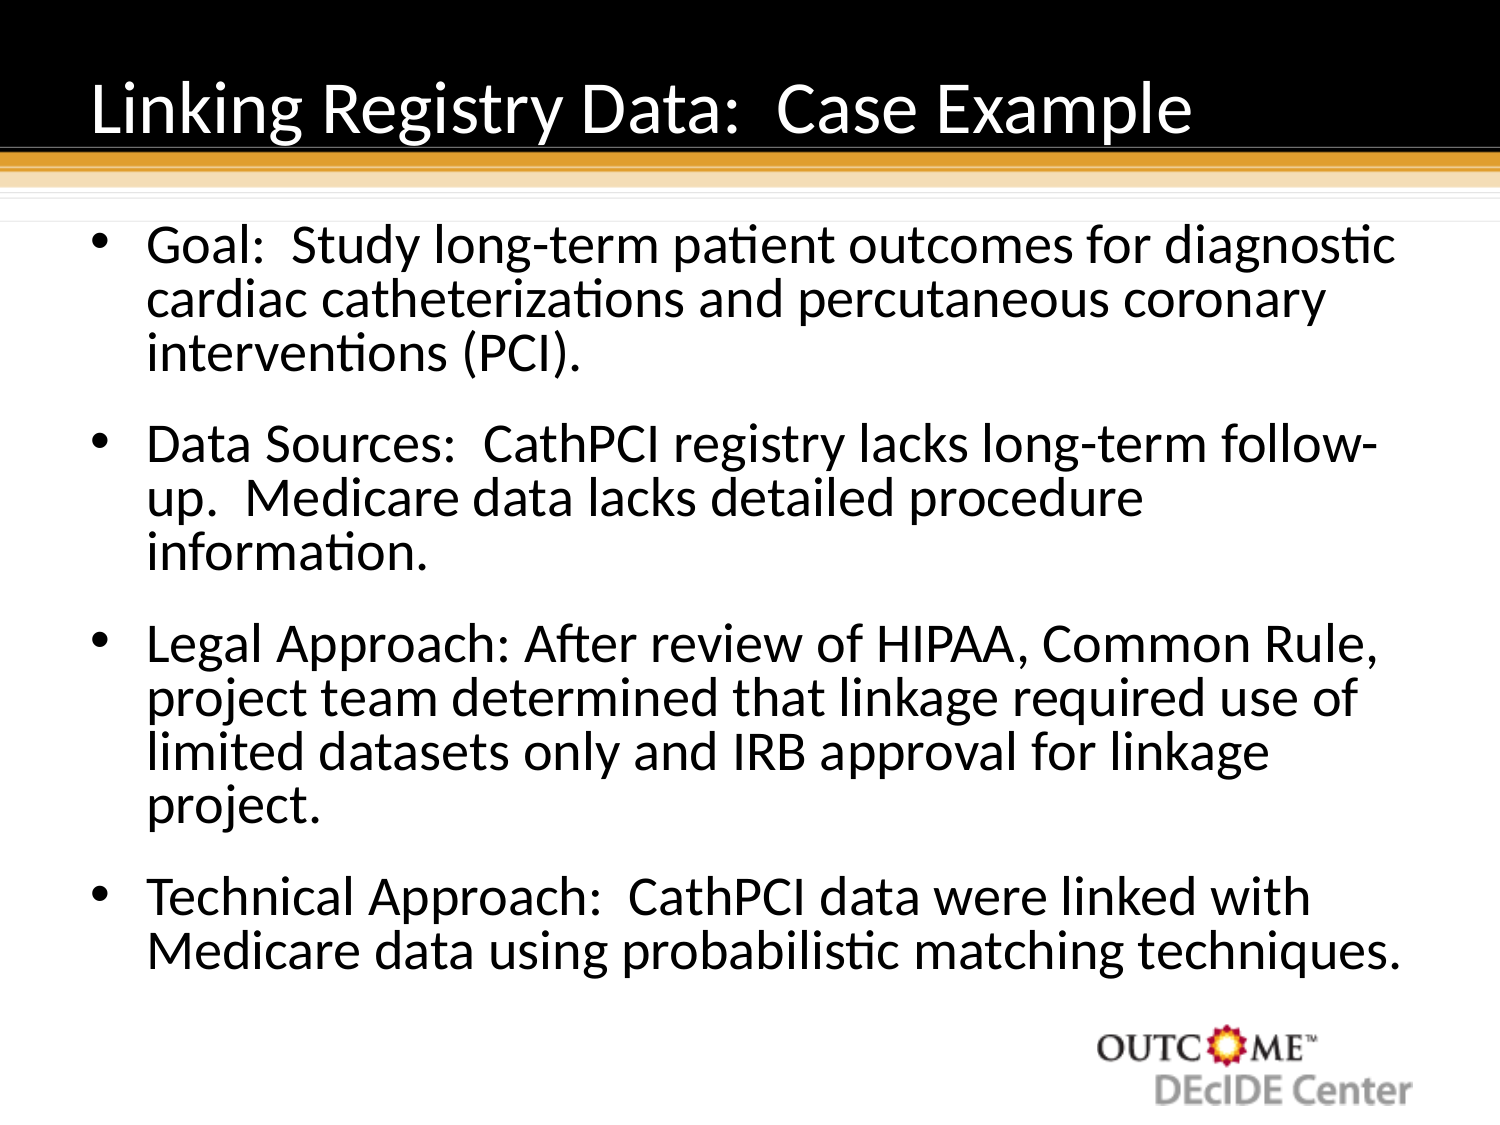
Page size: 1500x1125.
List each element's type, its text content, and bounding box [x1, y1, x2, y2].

picture [0, 0, 1500, 223]
list Goal: Study long-term patient outcomes for diagnostic cardiac catheterizations and percutaneous coronary interventions (PCI). Data Sources: CathPCI registry lacks long-term follow-up. Medicare data lacks detailed procedure information. Legal Approach: After review of HIPAA, Common Rule, project team determined that linkage required use of limited datasets only and IRB approval for linkage project. Technical Approach: CathPCI data were linked with Medicare data using probabilistic matching techniques. [74, 212, 1451, 1006]
picture [1097, 1024, 1413, 1106]
title Linking Registry Data: Case Example [74, 44, 1426, 163]
